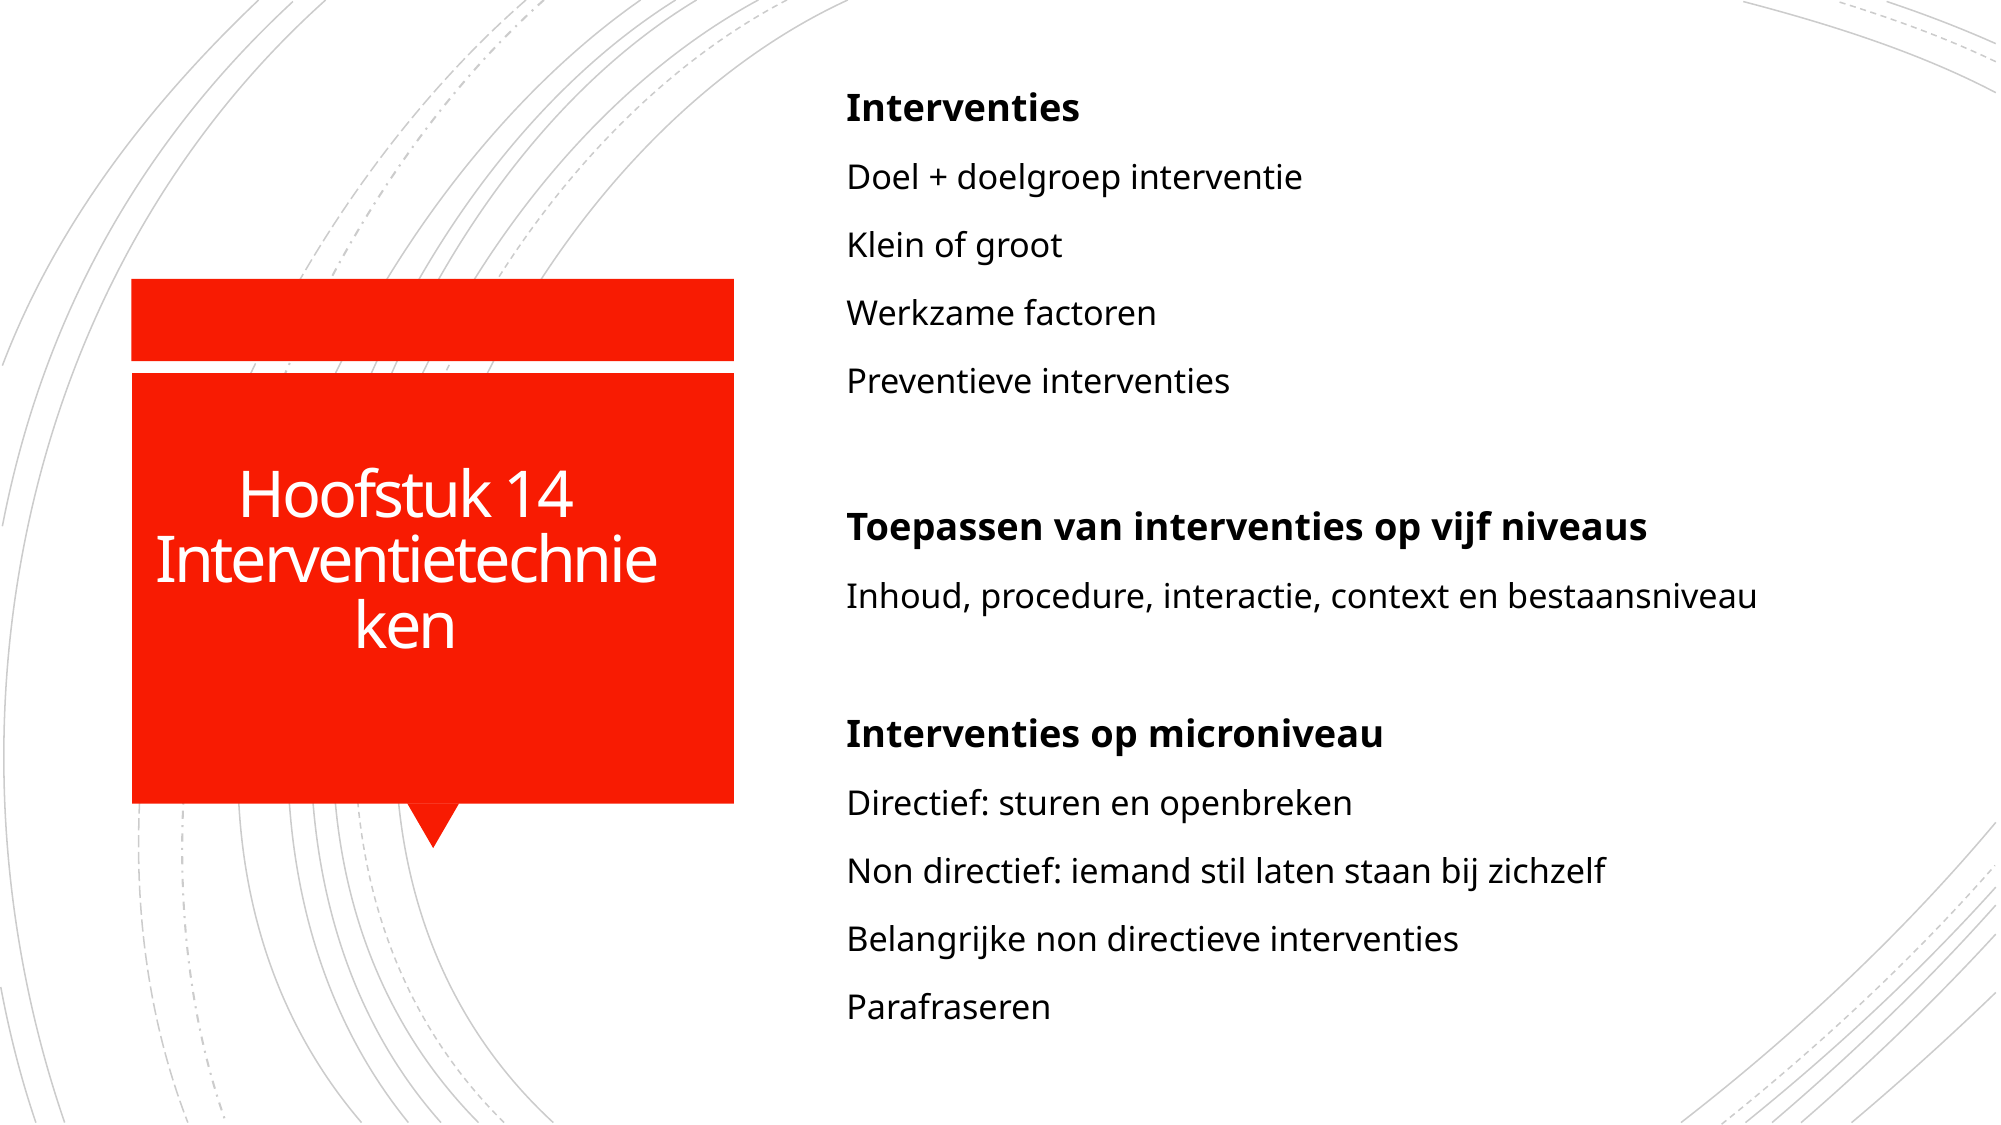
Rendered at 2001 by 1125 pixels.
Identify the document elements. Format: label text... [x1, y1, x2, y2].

title Hoofstuk 14 Interventietechnieken [105, 336, 707, 790]
list Interventies Doel + doelgroep interventie Klein of groot Werkzame factoren Preventieve interventies Toepassen van interventies op vijf niveaus Inhoud, procedure, interactie, context en bestaansniveau Interventies op microniveau Directief: sturen en openbreken Non directief: iemand stil laten staan bij zichzelf Belangrijke non directieve interventies Parafraseren [831, 66, 1833, 1035]
